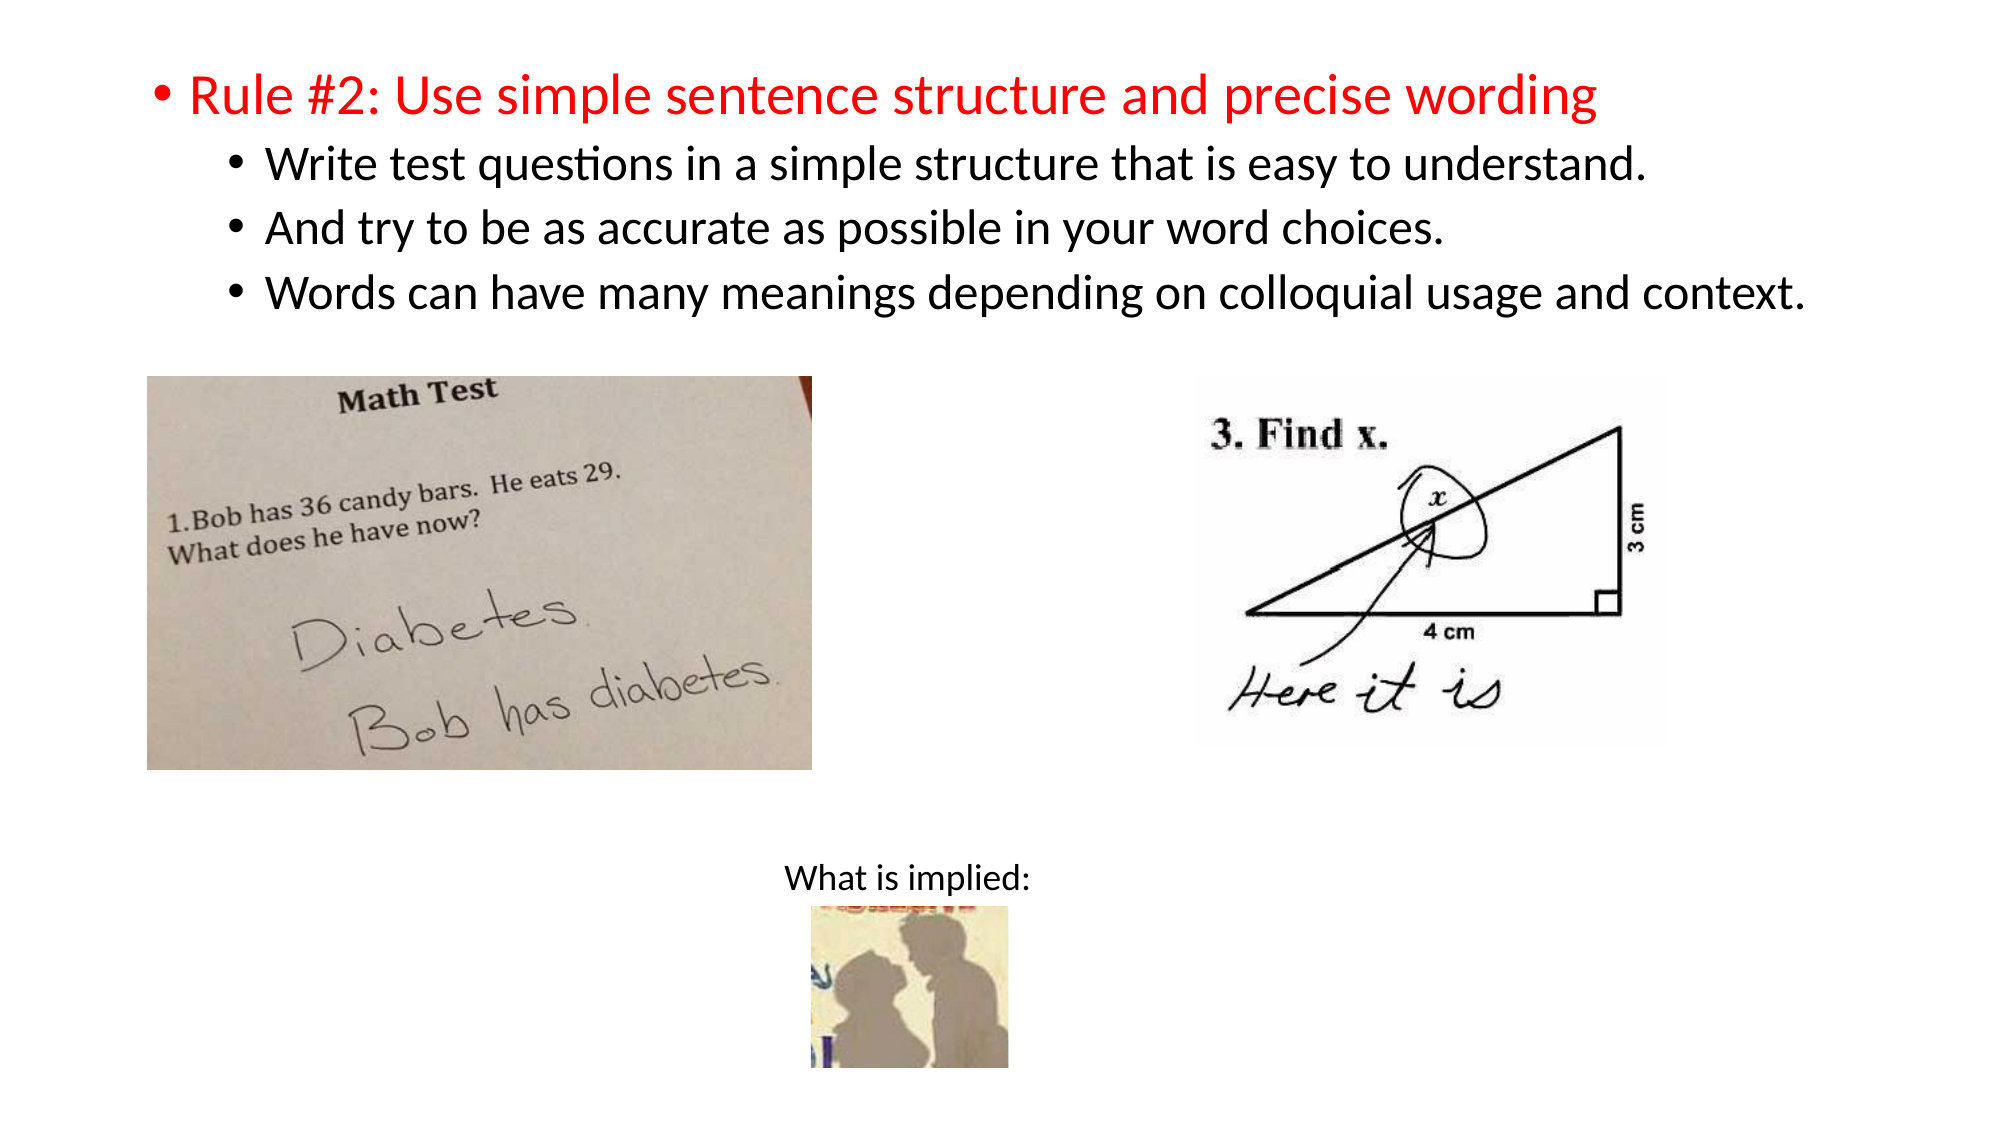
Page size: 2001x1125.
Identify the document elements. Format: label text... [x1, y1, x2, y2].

text_box What is implied: [769, 845, 1050, 906]
picture [147, 375, 812, 770]
picture [810, 906, 1009, 1068]
picture [1194, 375, 1667, 746]
list Rule #2: Use simple sentence structure and precise wording Write test questions in a simple structure that is easy to understand. And try to be as accurate as possible in your word choices. Words can have many meanings depending on colloquial usage and context. [137, 56, 1863, 1014]
